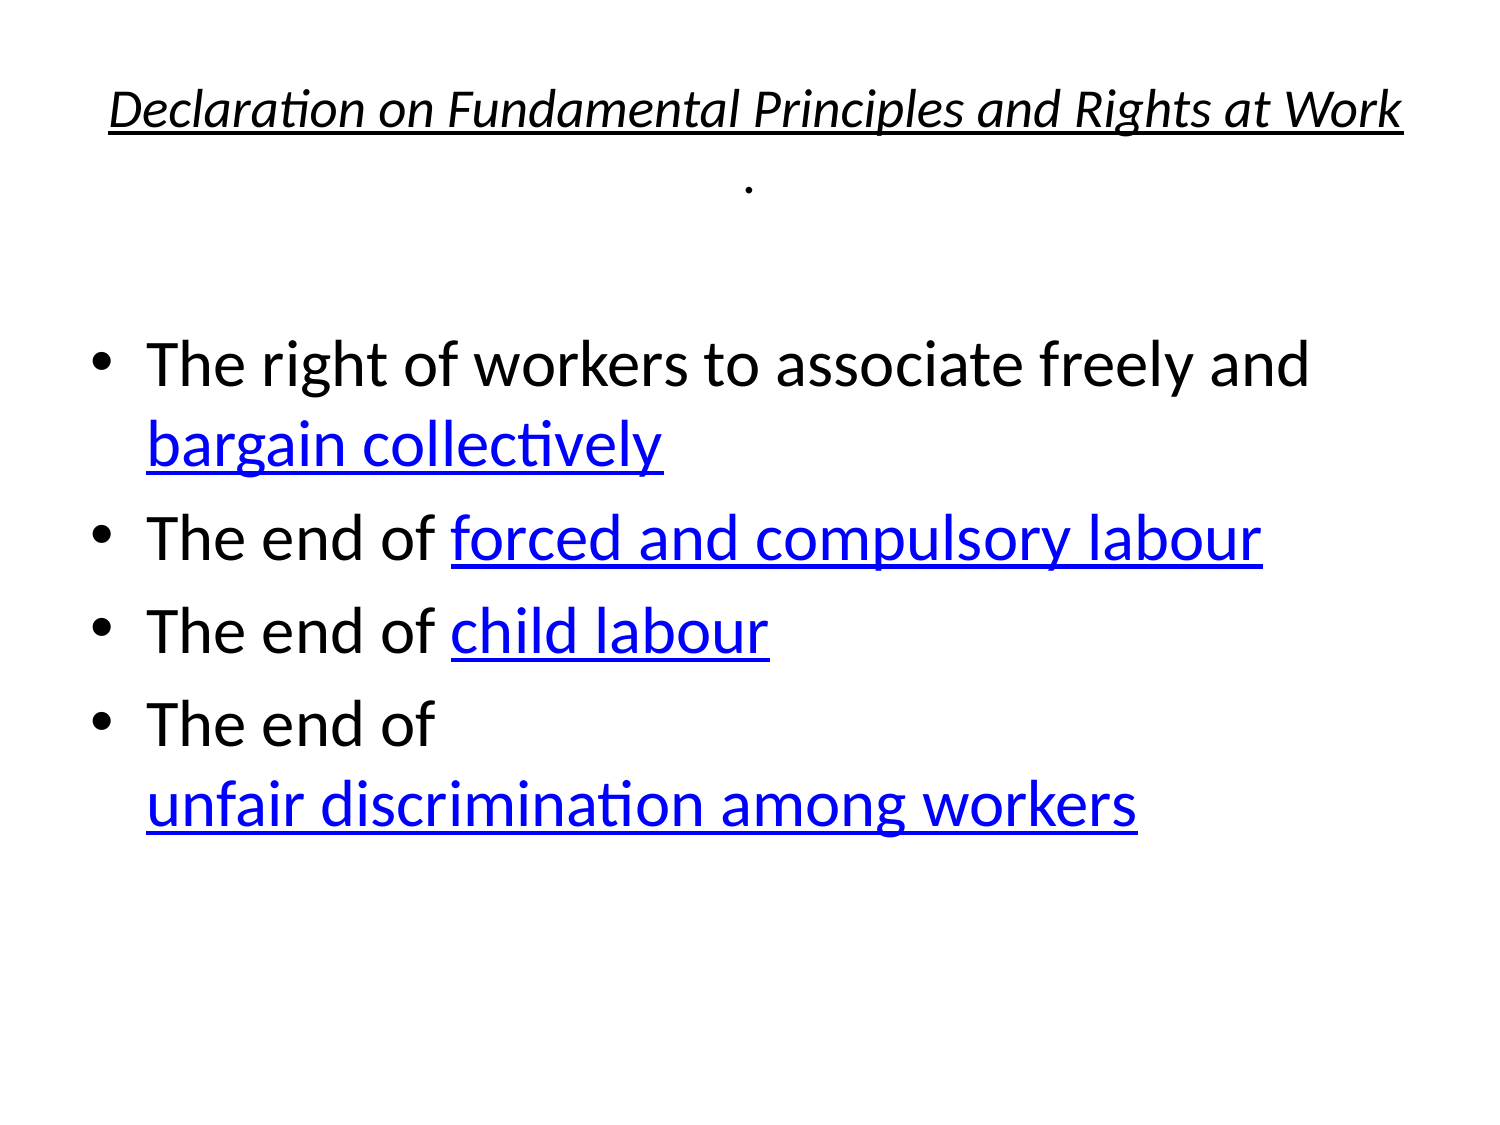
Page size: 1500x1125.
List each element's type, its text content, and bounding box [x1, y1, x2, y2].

list The right of workers to associate freely and bargain collectively The end of forced and compulsory labour The end of child labour The end of unfair discrimination among workers [75, 312, 1425, 963]
title Declaration on Fundamental Principles and Rights at Work. [75, 45, 1425, 233]
